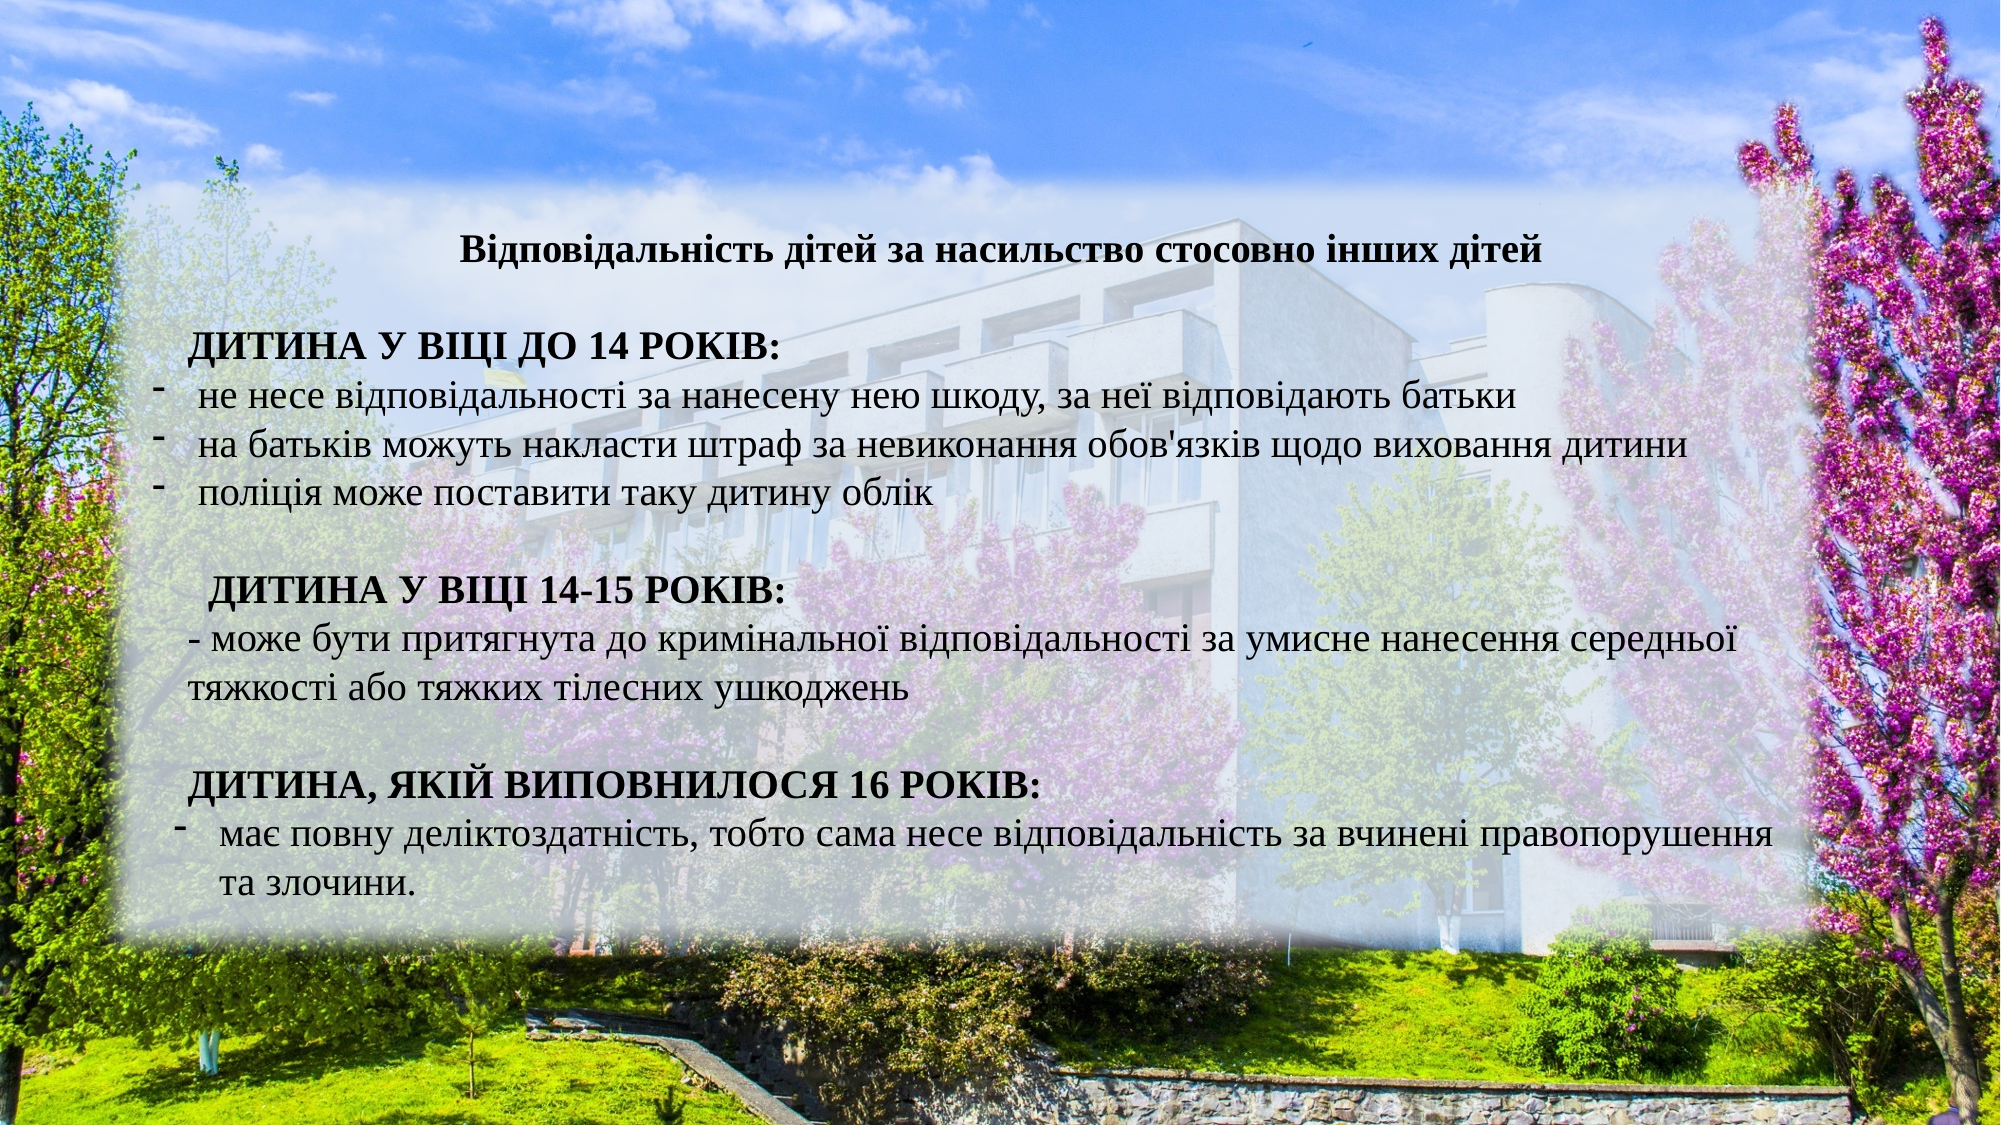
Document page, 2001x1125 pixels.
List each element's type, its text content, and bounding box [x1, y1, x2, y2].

picture [0, 0, 2001, 1125]
text_box Відповідальність дітей за насильство стосовно інших дітей ДИТИНА У ВІЦІ ДО 14 РОКІВ: не несе відповідальності за нанесену нею шкоду, за неї відповідають батьки на батьків можуть накласти штраф за невиконання обов'язків щодо виховання дитини поліція може поставити таку дитину облік ДИТИНА У ВІЦІ 14-15 РОКІВ: - може бути притягнута до кримінальної відповідальності за умисне нанесення середньої тяжкості або тяжких тілесних ушкоджень ДИТИНА, ЯКІЙ ВИПОВНИЛОСЯ 16 РОКІВ: має повну деліктоздатність, тобто сама несе відповідальність за вчинені правопорушення та злочини. [135, 203, 1797, 926]
